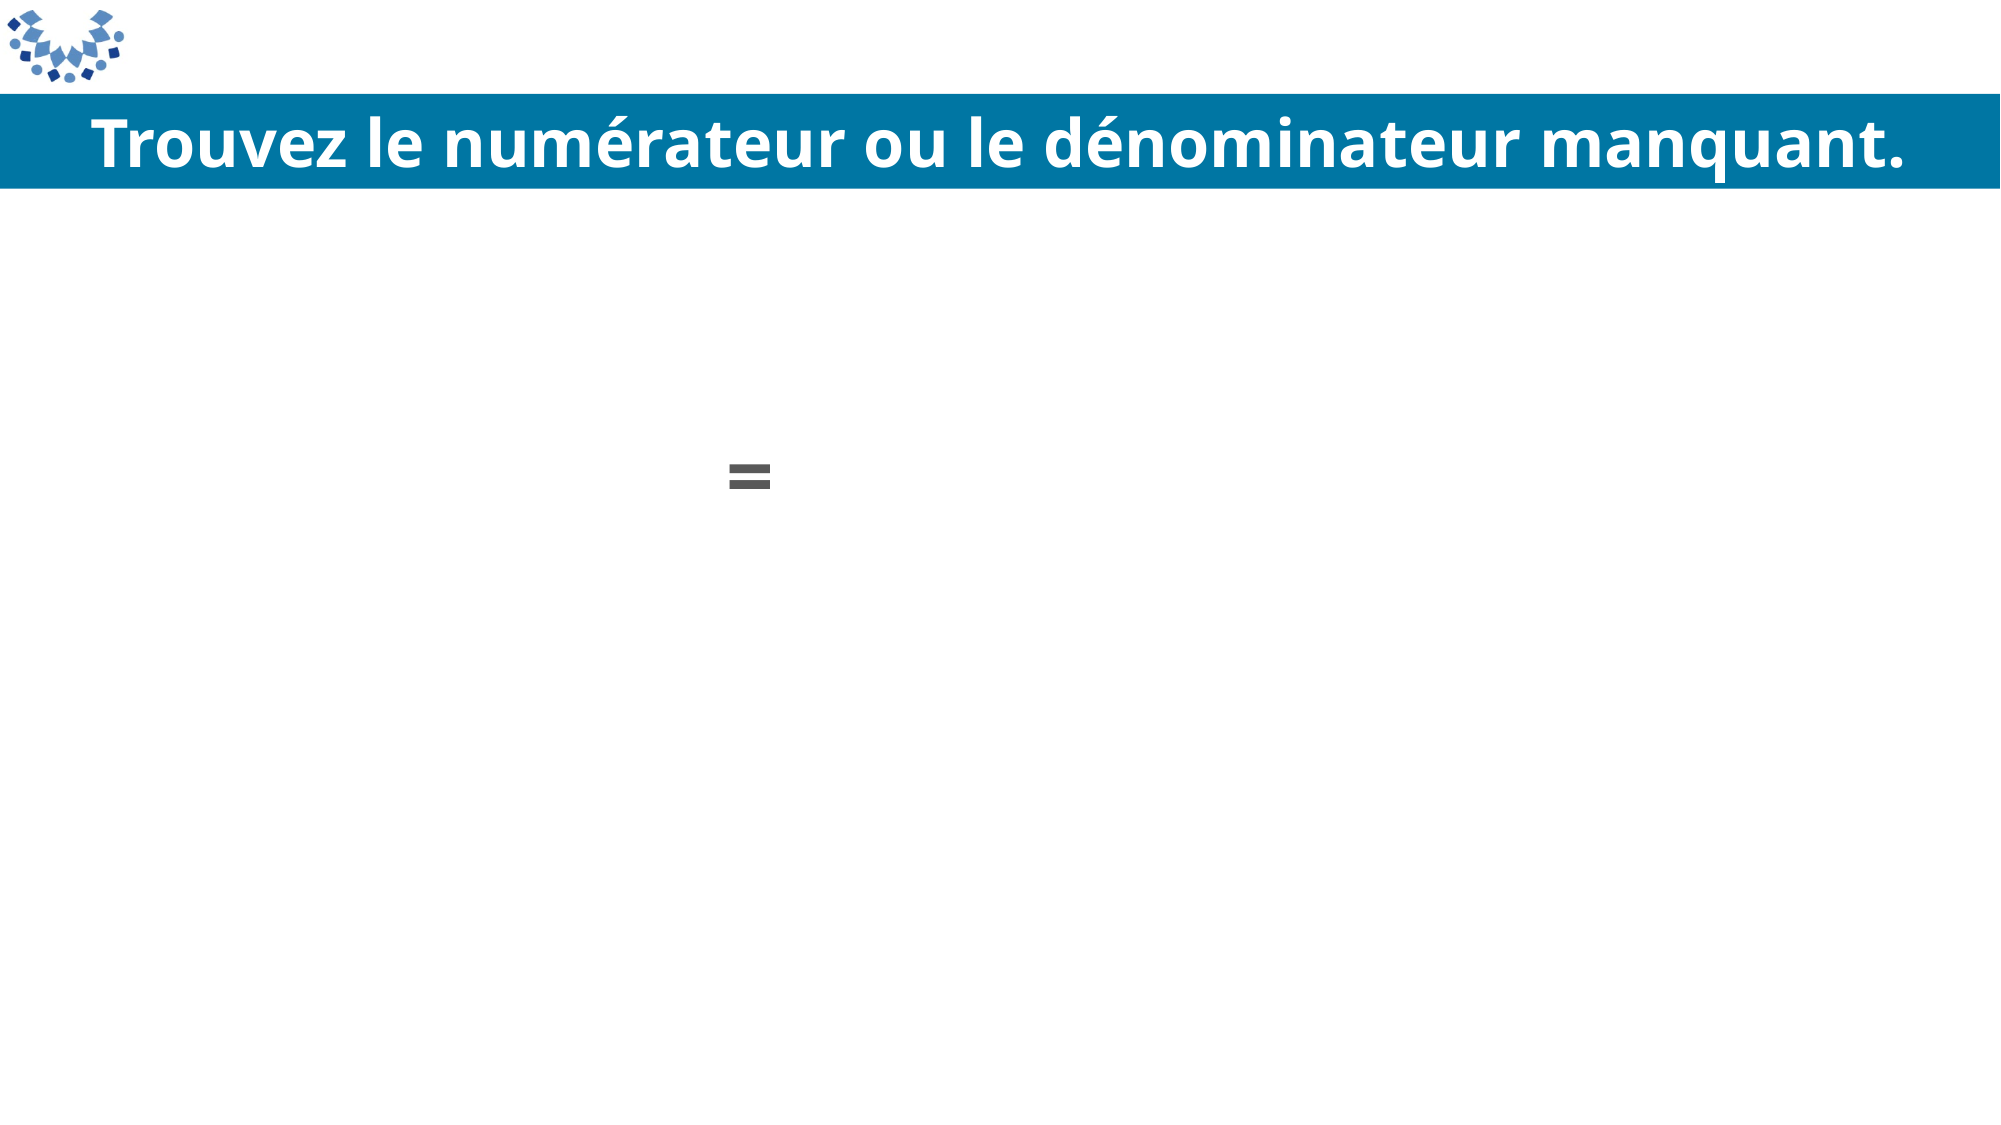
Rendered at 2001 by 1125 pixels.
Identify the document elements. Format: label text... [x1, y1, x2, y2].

picture [0, 10, 129, 87]
text_box Trouvez le numérateur ou le dénominateur manquant. [0, 93, 2000, 189]
